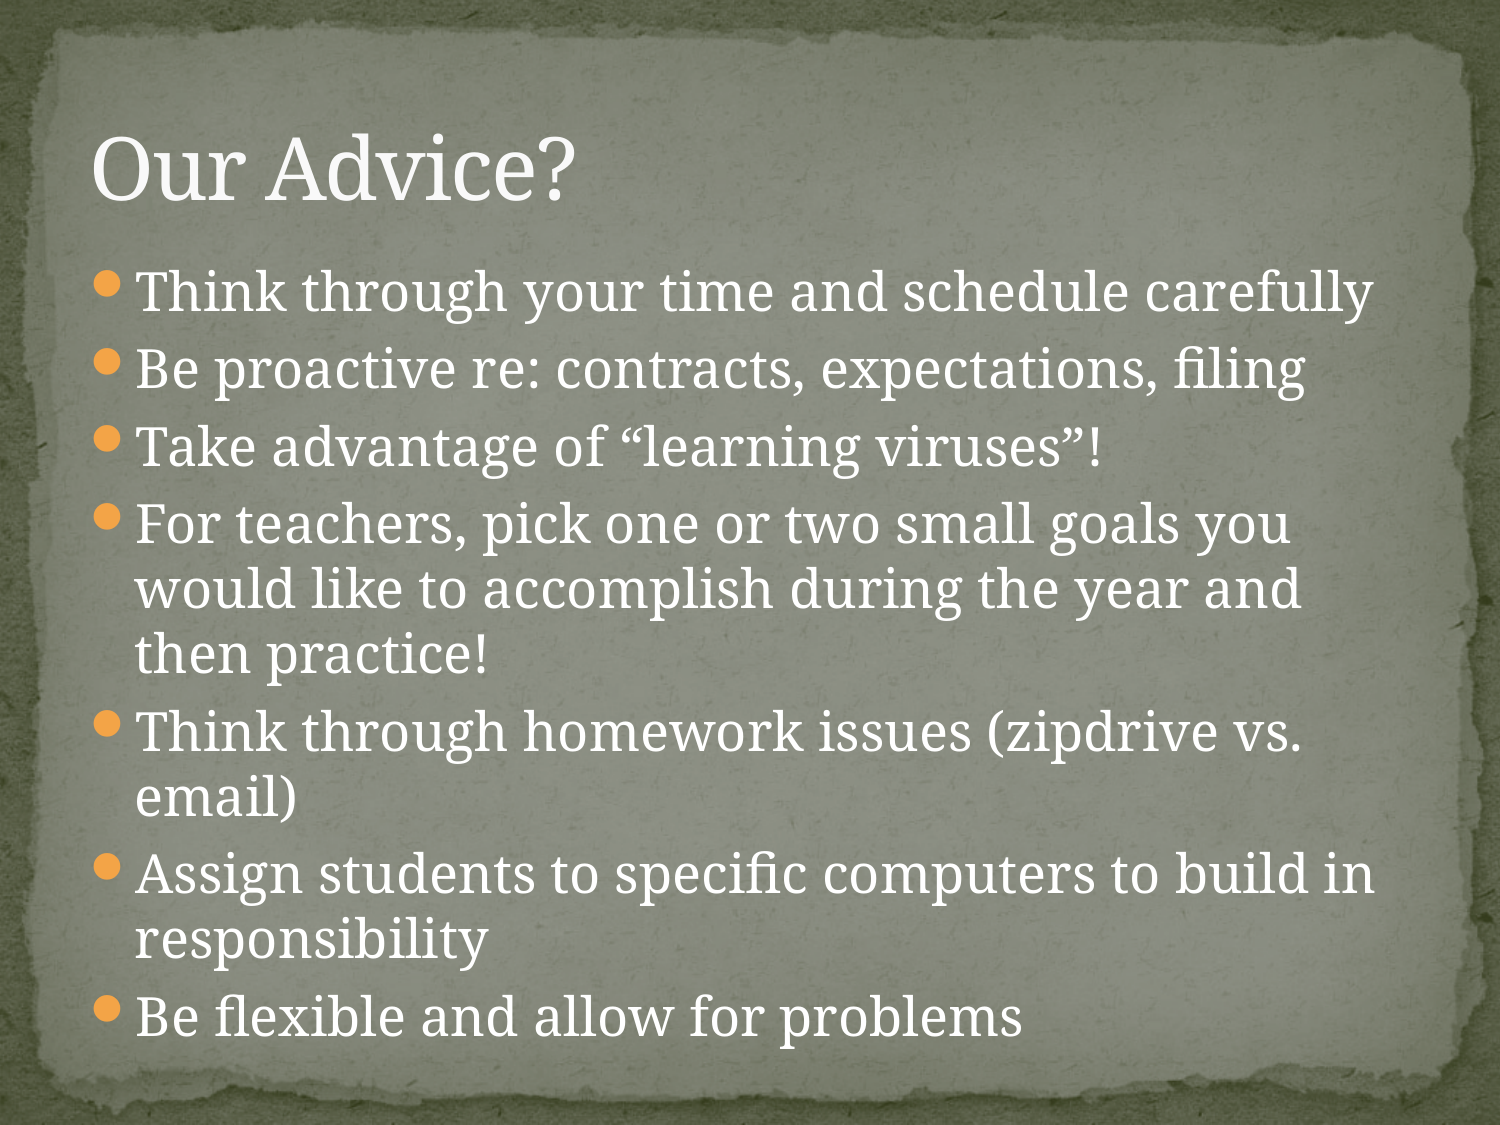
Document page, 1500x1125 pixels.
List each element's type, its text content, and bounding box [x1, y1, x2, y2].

title Our Advice? [74, 24, 1425, 225]
list Think through your time and schedule carefully Be proactive re: contracts, expectations, filing Take advantage of “learning viruses”! For teachers, pick one or two small goals you would like to accomplish during the year and then practice! Think through homework issues (zipdrive vs. email) Assign students to specific computers to build in responsibility Be flexible and allow for problems [75, 249, 1425, 1000]
